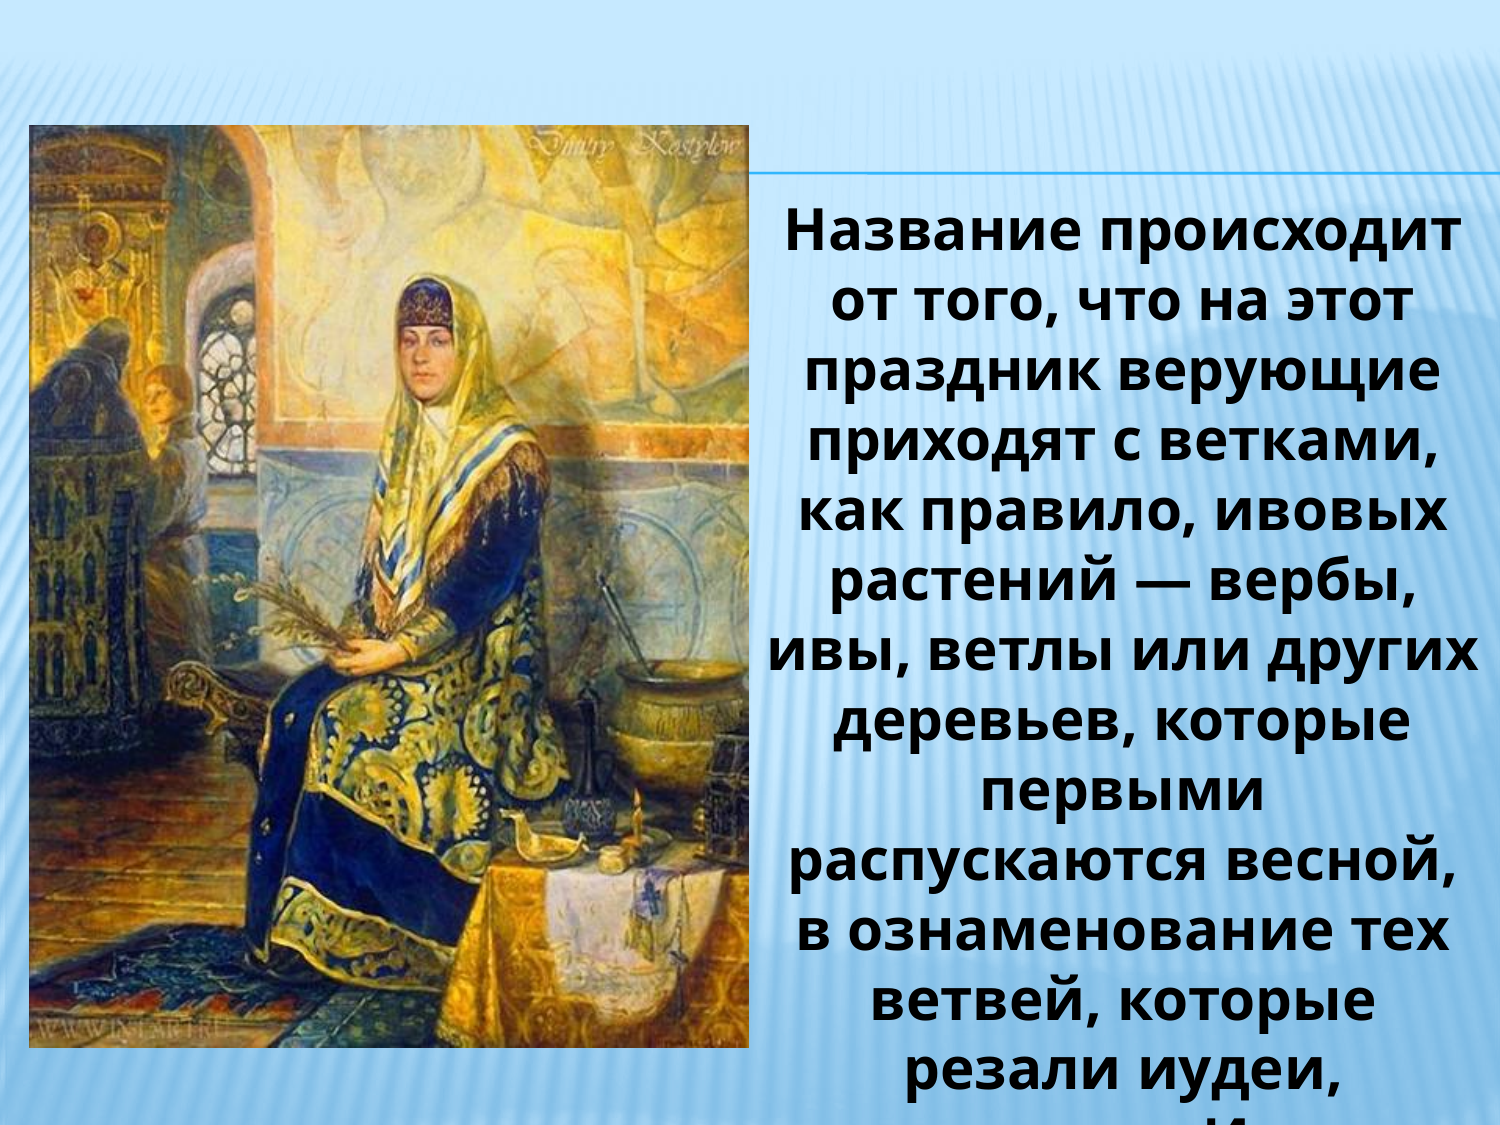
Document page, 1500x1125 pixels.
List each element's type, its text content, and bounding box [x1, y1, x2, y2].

text_box Название происходит от того, что на этот праздник верующие приходят с ветками, как правило, ивовых растений — вербы, ивы, ветлы или других деревьев, которые первыми распускаются весной, в ознаменование тех ветвей, которые резали иудеи, встречавшие Иисуса в Иерусалиме. [748, 184, 1499, 1125]
picture [29, 125, 749, 1049]
